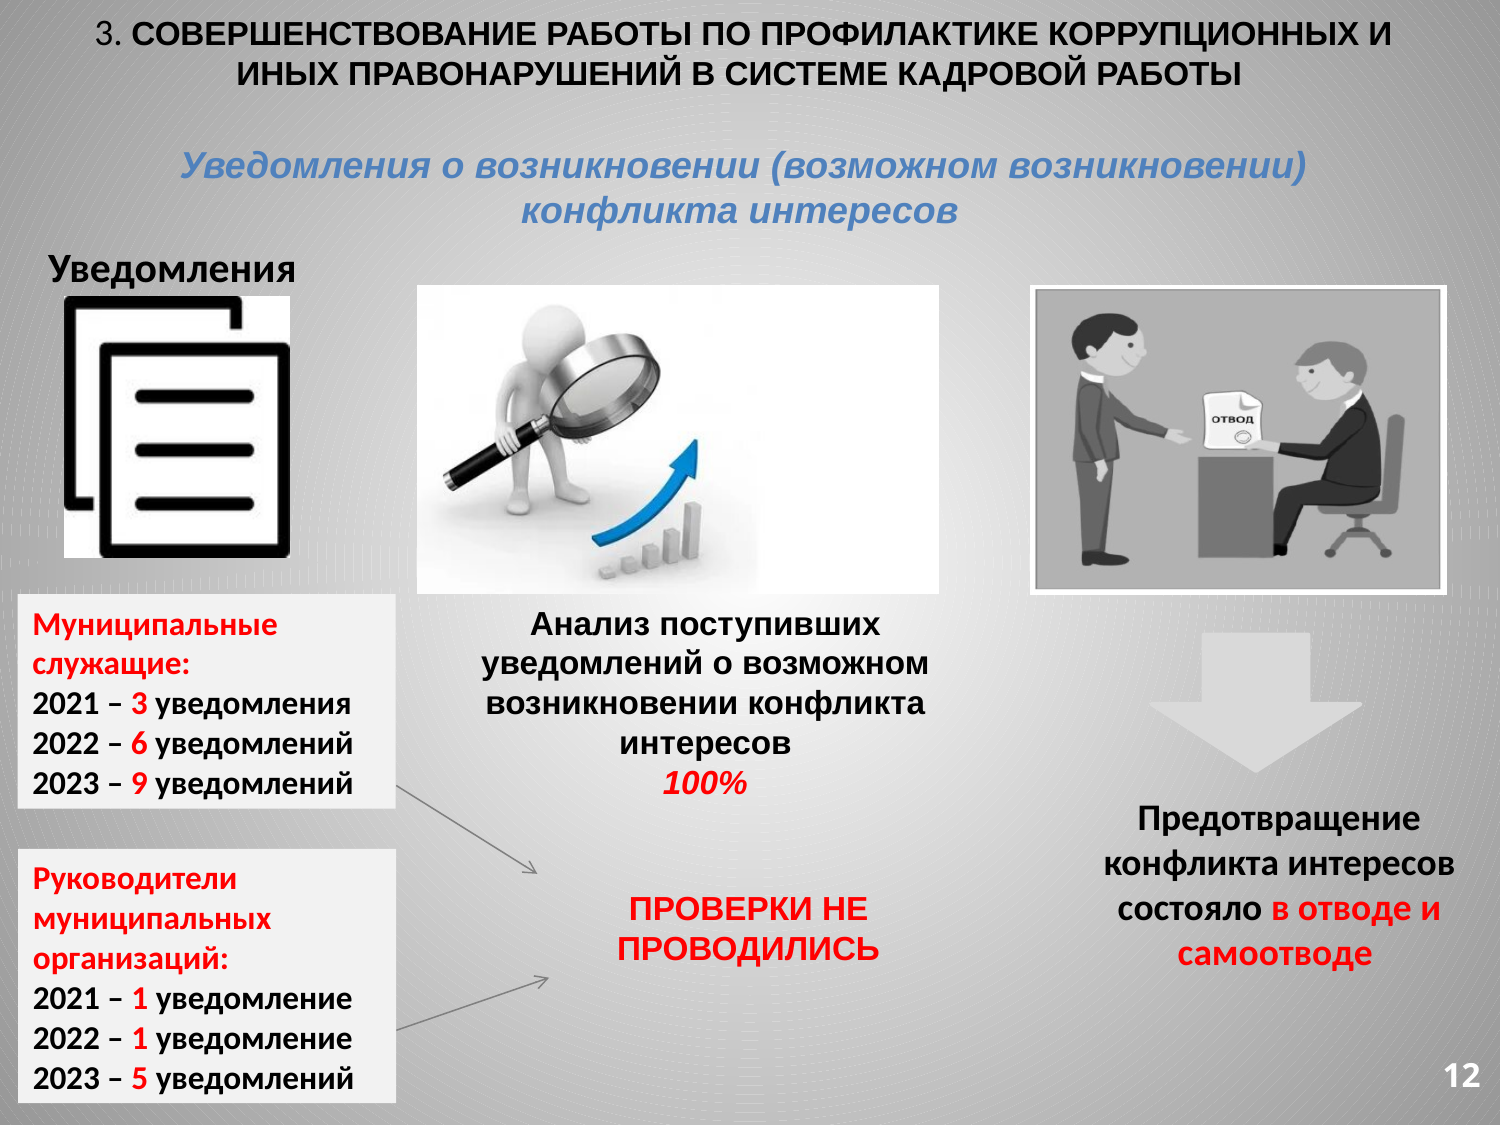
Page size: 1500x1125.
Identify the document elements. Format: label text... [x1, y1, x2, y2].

text_box Уведомления о возникновении (возможном возникновении) конфликта интересов [56, 133, 1424, 239]
text_box [325, 239, 1390, 288]
text_box ПРОВЕРКИ НЕ ПРОВОДИЛИСЬ [555, 879, 942, 974]
text_box Анализ поступивших уведомлений о возможном возникновении конфликта интересов 100% [417, 594, 994, 809]
text_box Муниципальные служащие: 2021 – 3 уведомления 2022 – 6 уведомлений 2023 – 9 уведомлений [17, 594, 396, 809]
picture [64, 295, 290, 558]
text_box 12 [1423, 1046, 1500, 1102]
picture [1029, 285, 1448, 595]
text_box 3. СОВЕРШЕНСТВОВАНИЕ РАБОТЫ ПО ПРОФИЛАКТИКЕ КОРРУПЦИОННЫХ И ИНЫХ ПРАВОНАРУШЕНИЙ В СИСТЕМЕ КАДРОВОЙ РАБОТЫ [56, 0, 1424, 100]
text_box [395, 785, 538, 875]
text_box Руководители муниципальных организаций: 2021 – 1 уведомление 2022 – 1 уведомление 2023 – 5 уведомлений [18, 848, 397, 1104]
text_box Уведомления [29, 232, 325, 298]
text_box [395, 977, 550, 1031]
picture [417, 285, 940, 594]
text_box Предотвращение конфликта интересов состояло в отводе и самоотводе [1058, 785, 1500, 981]
text_box [1149, 632, 1363, 773]
